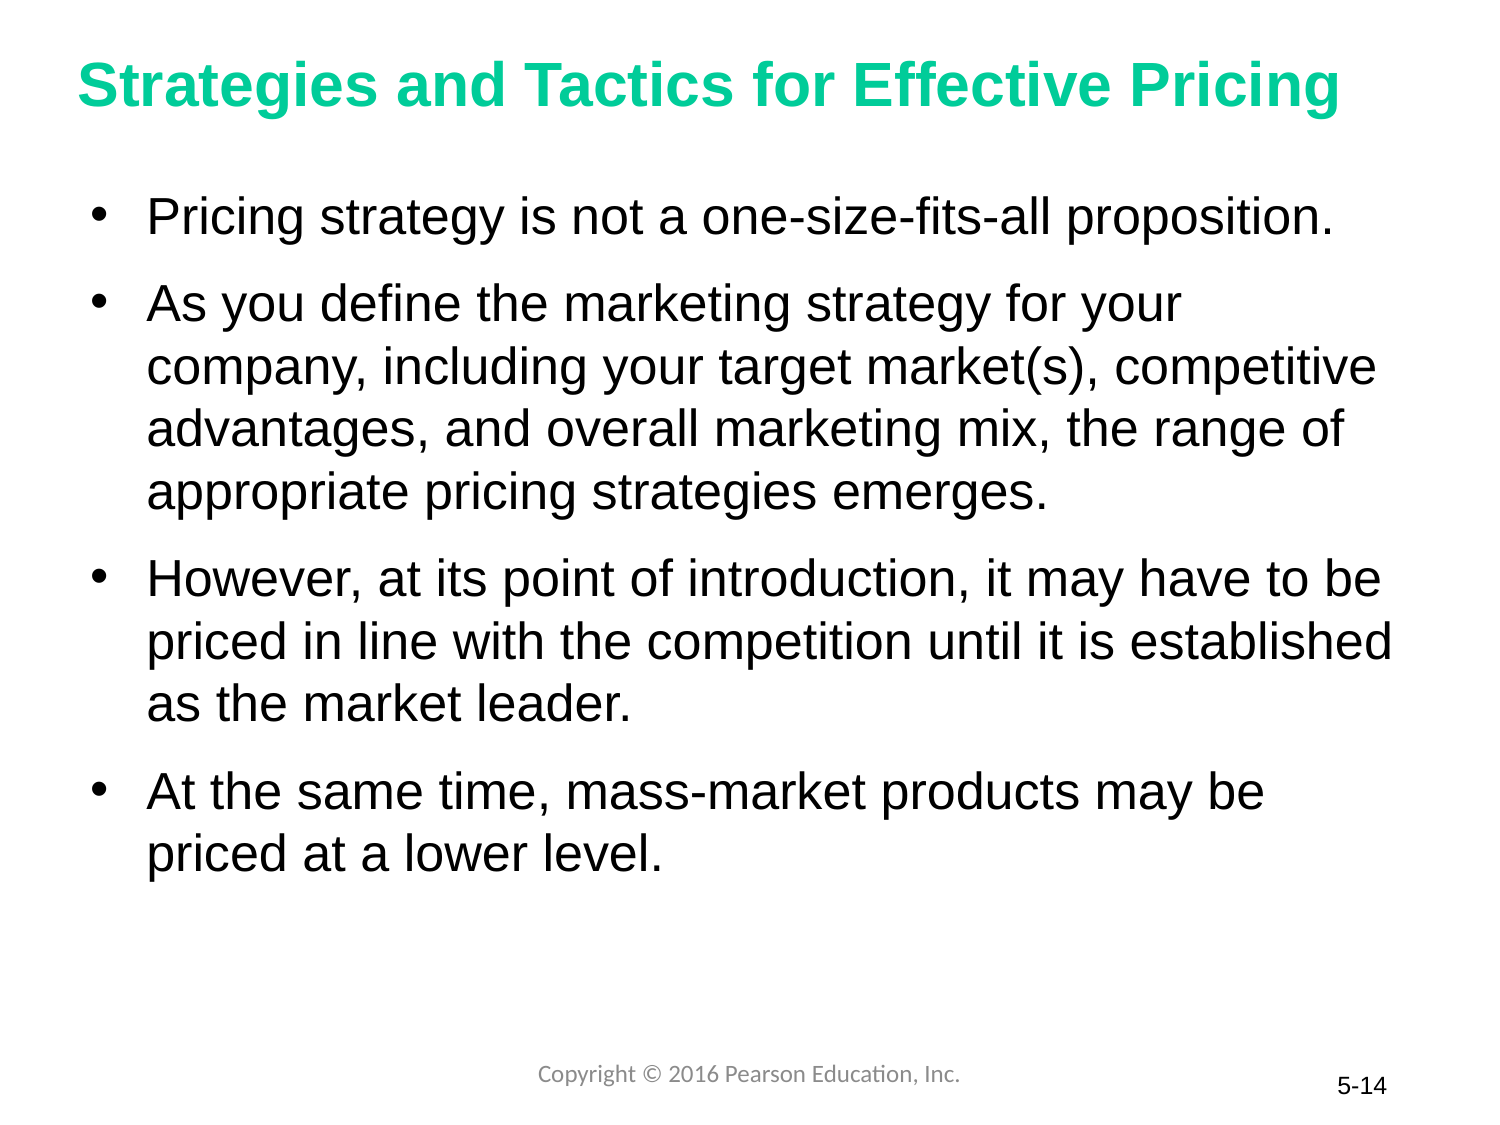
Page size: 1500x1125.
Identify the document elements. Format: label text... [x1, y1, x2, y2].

footer Copyright © 2016 Pearson Education, Inc. [512, 1042, 988, 1103]
title Strategies and Tactics for Effective Pricing [62, 0, 1413, 175]
list Pricing strategy is not a one-size-fits-all proposition. As you define the marketing strategy for your company, including your target market(s), competitive advantages, and overall marketing mix, the range of appropriate pricing strategies emerges. However, at its point of introduction, it may have to be priced in line with the competition until it is established as the market leader. At the same time, mass-market products may be priced at a lower level. [75, 174, 1425, 1000]
